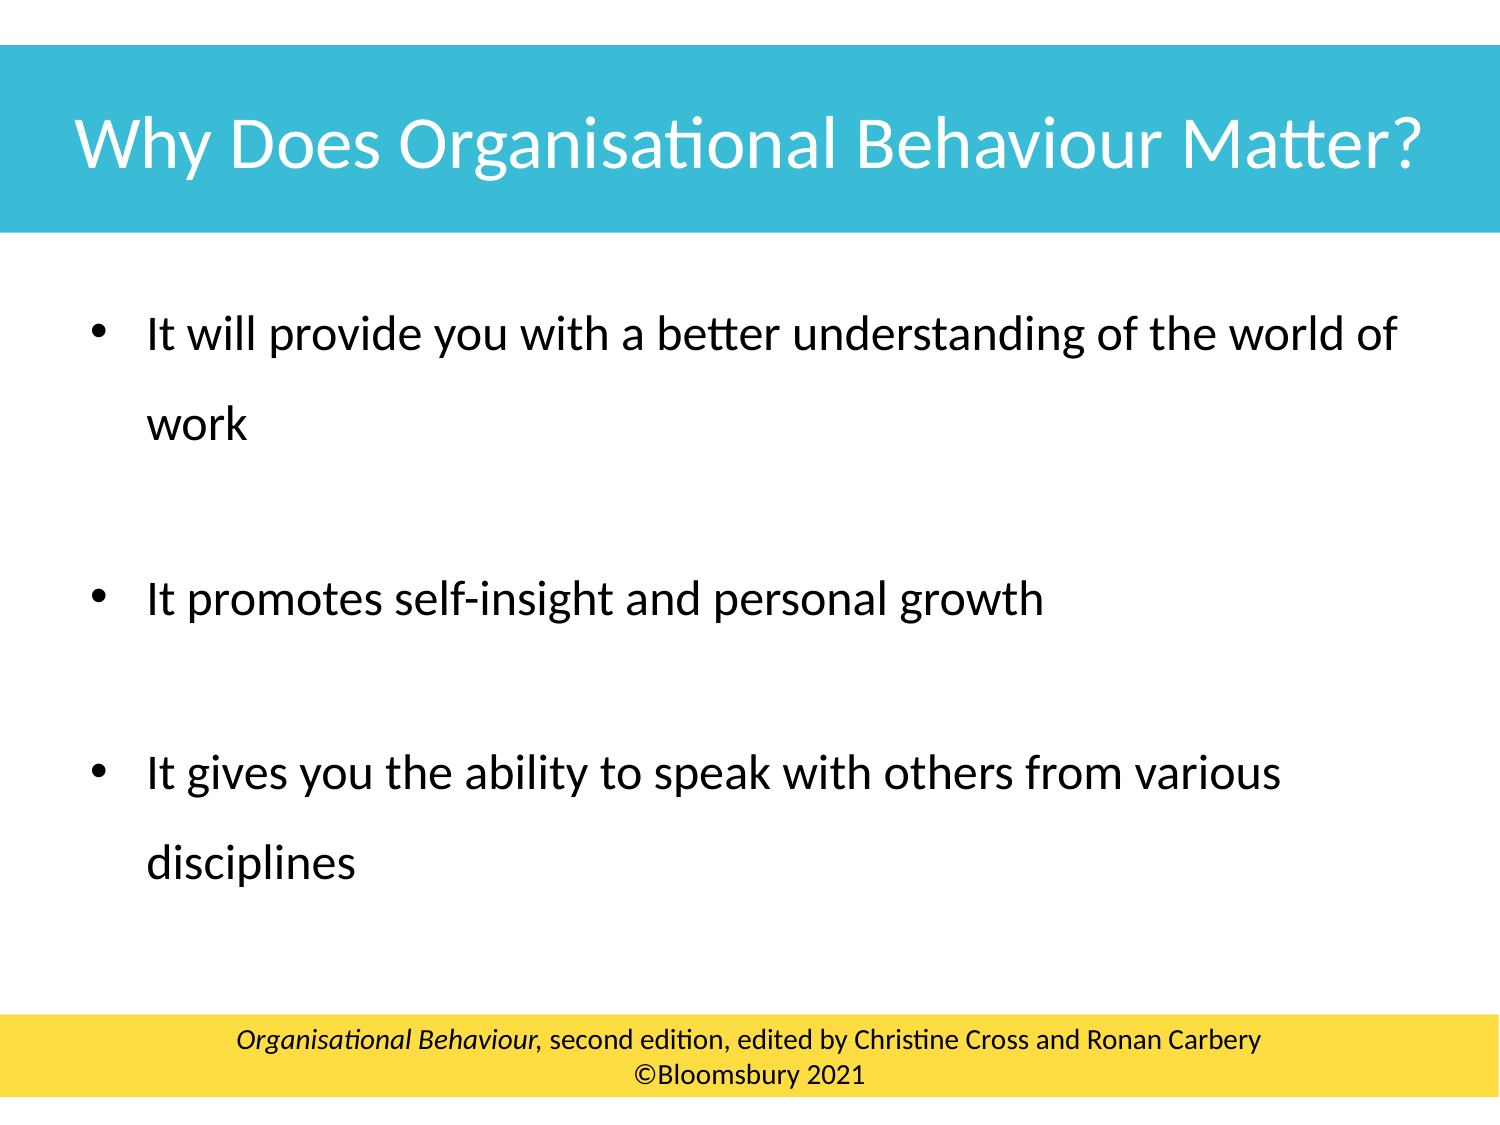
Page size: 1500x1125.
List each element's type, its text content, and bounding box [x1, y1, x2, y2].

title Why Does Organisational Behaviour Matter? [0, 45, 1500, 233]
list It will provide you with a better understanding of the world of work It promotes self-insight and personal growth It gives you the ability to speak with others from various disciplines [75, 262, 1425, 1005]
text_box [76, 42, 1427, 231]
